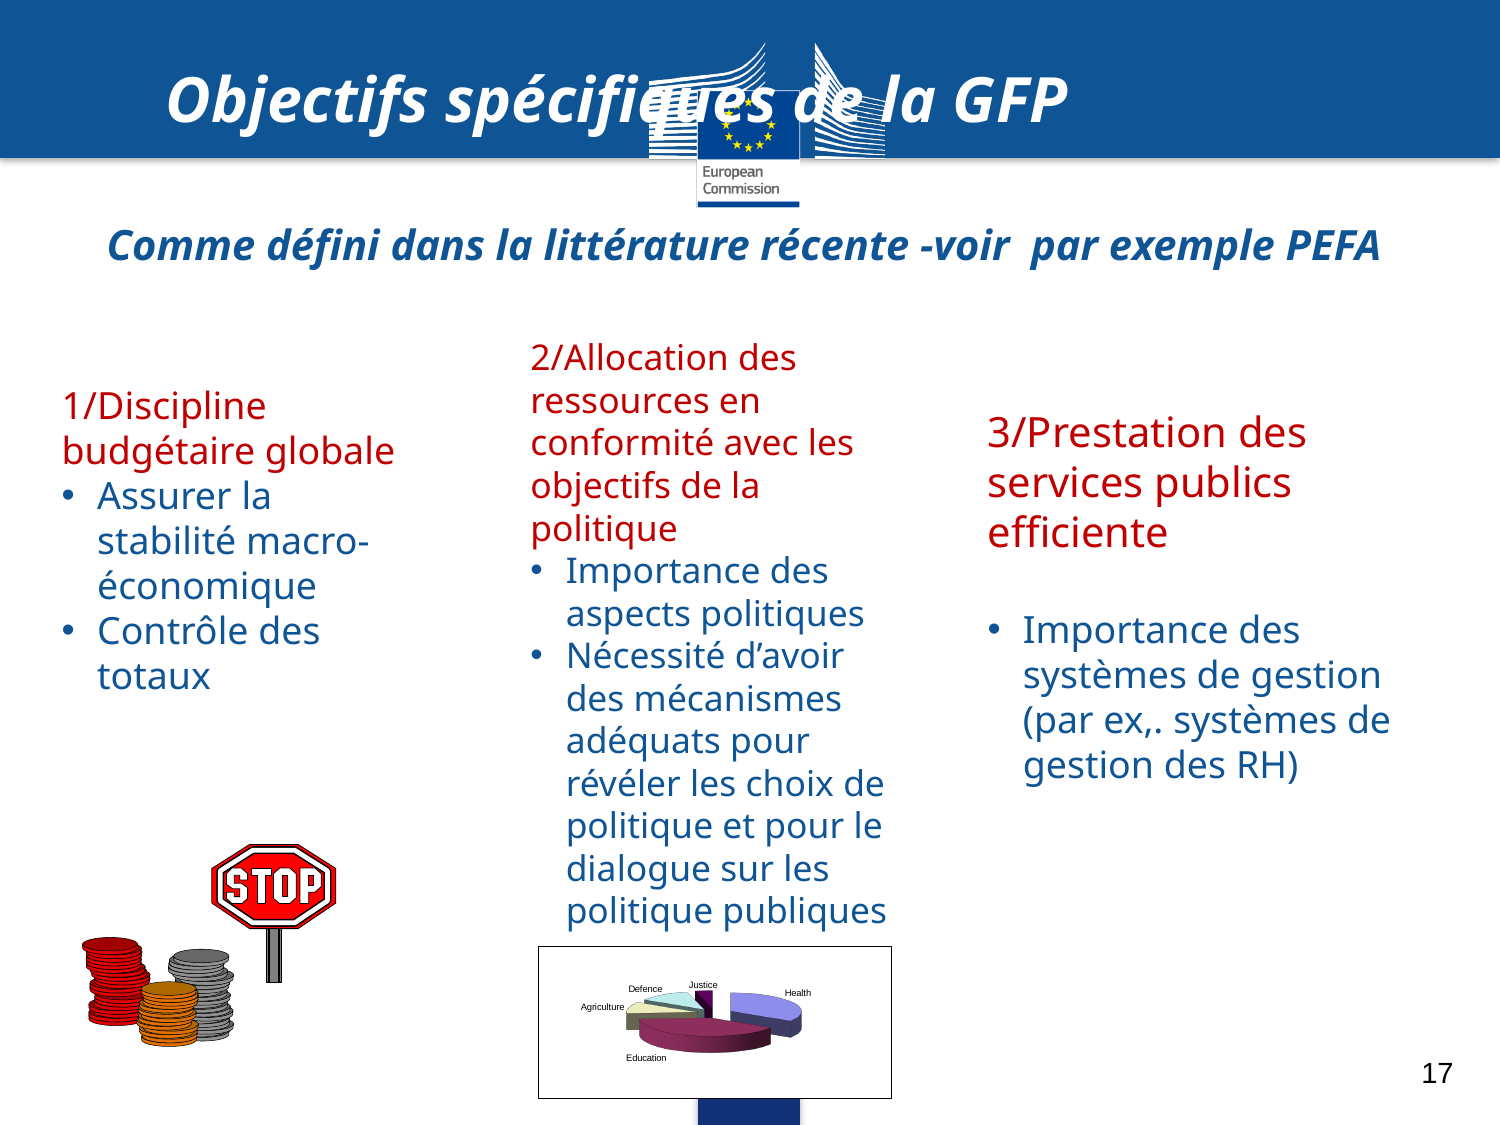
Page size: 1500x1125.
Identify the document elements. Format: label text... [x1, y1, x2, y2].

text_box 2/Allocation des ressources en conformité avec les objectifs de la politique Importance des aspects politiques Nécessité d’avoir des mécanismes adéquats pour révéler les choix de politique et pour le dialogue sur les politique publiques [515, 328, 926, 939]
slide_number 17 [1406, 1046, 1500, 1125]
text_box 1/Discipline budgétaire globale Assurer la stabilité macro-économique Contrôle des totaux [46, 375, 434, 755]
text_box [536, 943, 894, 1101]
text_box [210, 843, 338, 984]
text_box 3/Prestation des services publics efficiente Importance des systèmes de gestion (par ex,. systèmes de gestion des RH) [972, 398, 1430, 794]
title Objectifs spécifiques de la GFP [150, 26, 1500, 169]
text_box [81, 937, 235, 1048]
text_box Comme défini dans la littérature récente -voir par exemple PEFA [35, 210, 1454, 276]
picture [649, 169, 885, 208]
